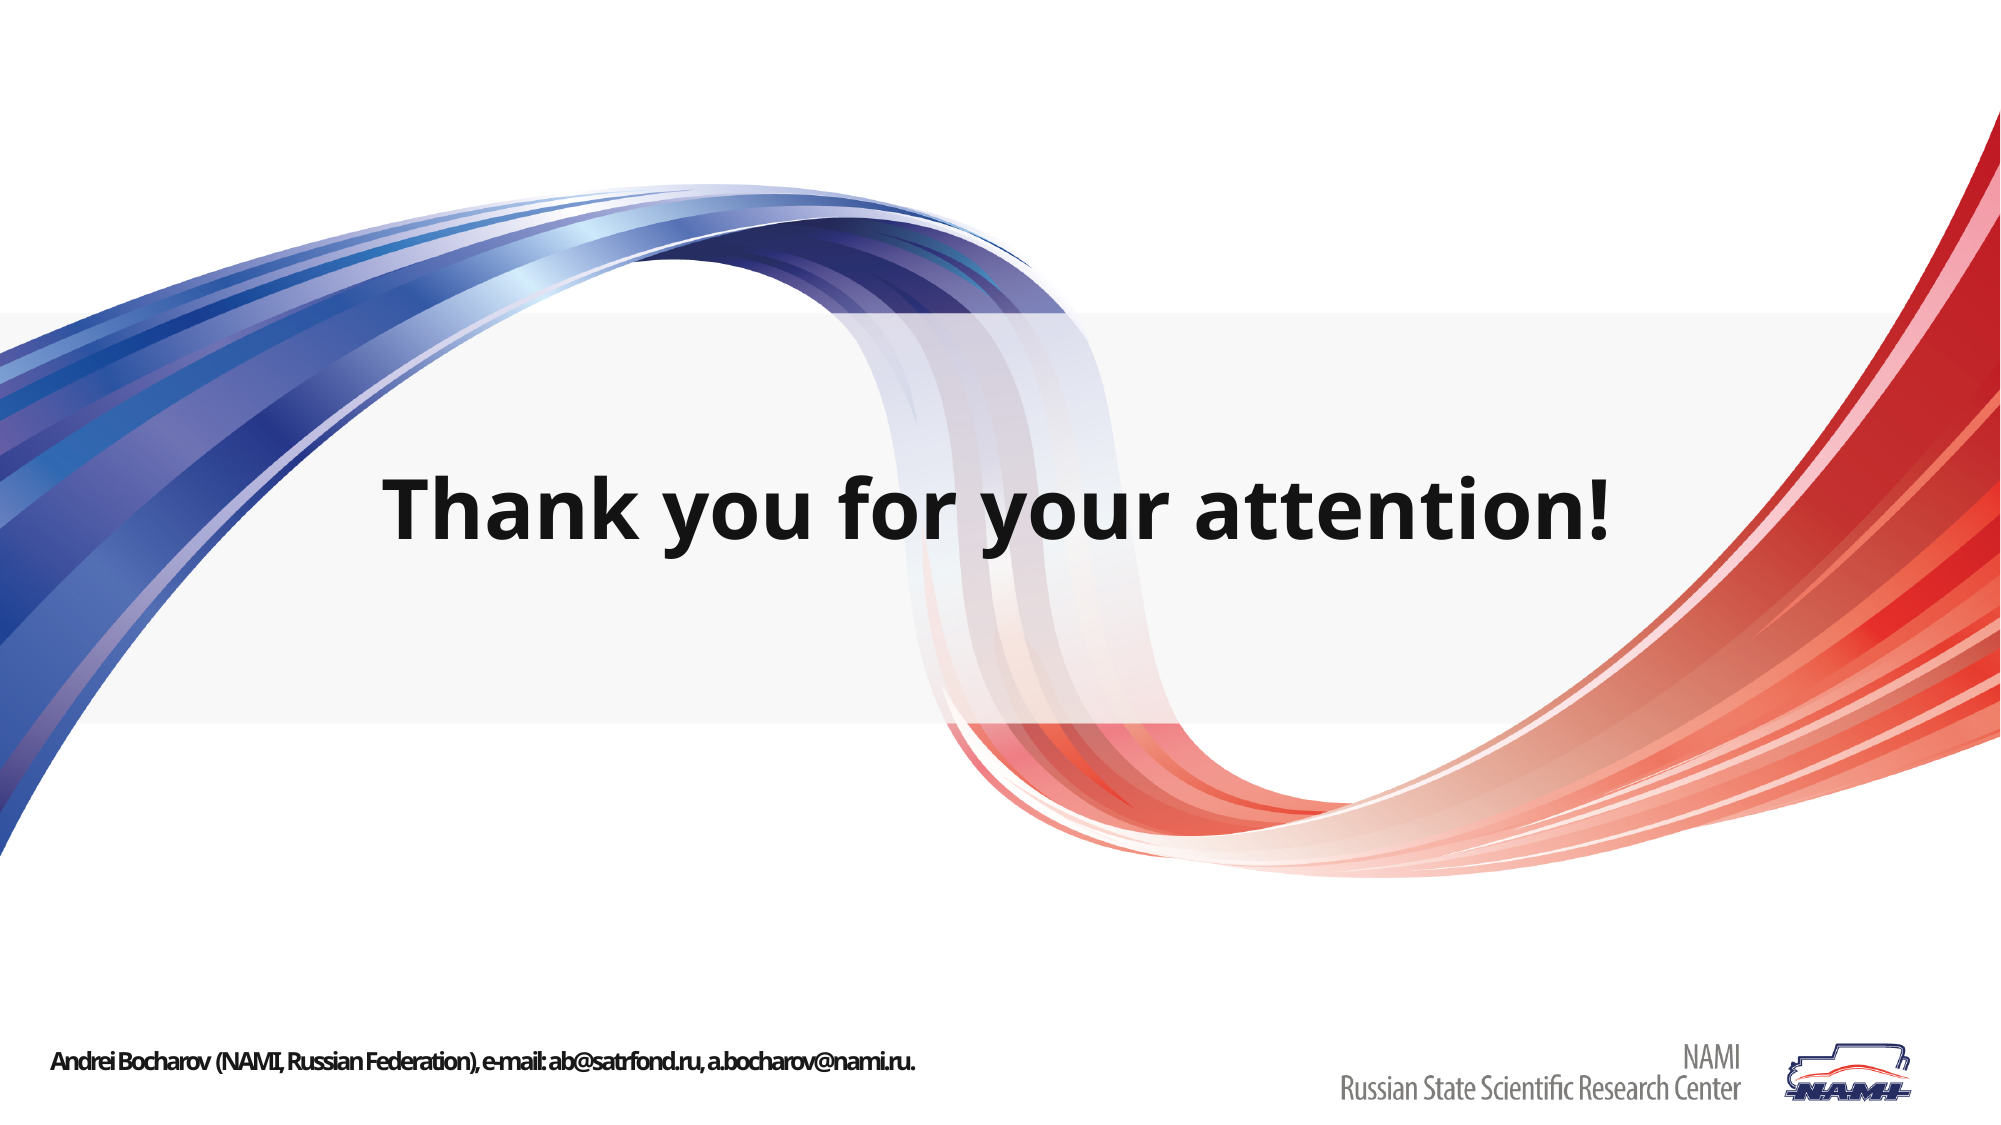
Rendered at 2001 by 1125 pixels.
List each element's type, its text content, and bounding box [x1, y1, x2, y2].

list Thank you for your attention! [246, 442, 1747, 566]
picture [0, 0, 2001, 1125]
list Andrei Bocharov (NAMI, Russian Federation), e-mail: ab@satrfond.ru, a.bocharov@nami.ru. [35, 1022, 1465, 1098]
